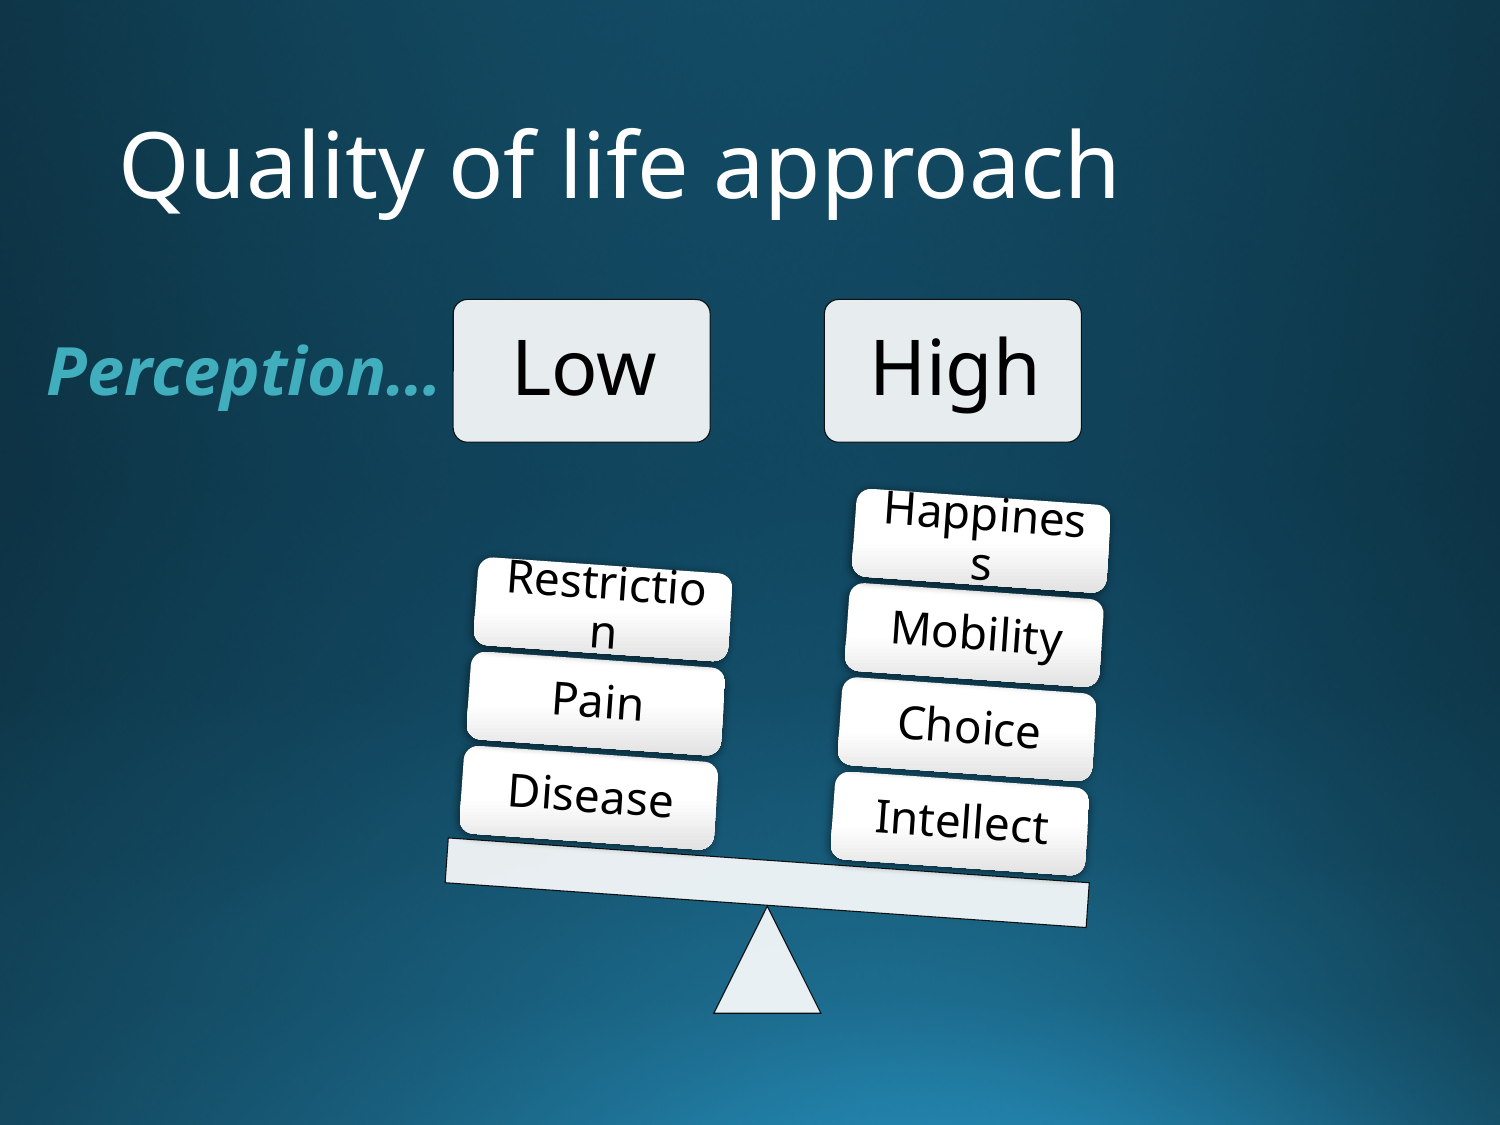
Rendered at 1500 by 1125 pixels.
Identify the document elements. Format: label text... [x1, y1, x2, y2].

title Quality of life approach [103, 59, 1397, 278]
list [137, 299, 1397, 1014]
text_box Perception… [31, 321, 137, 416]
picture [0, 0, 1500, 1125]
